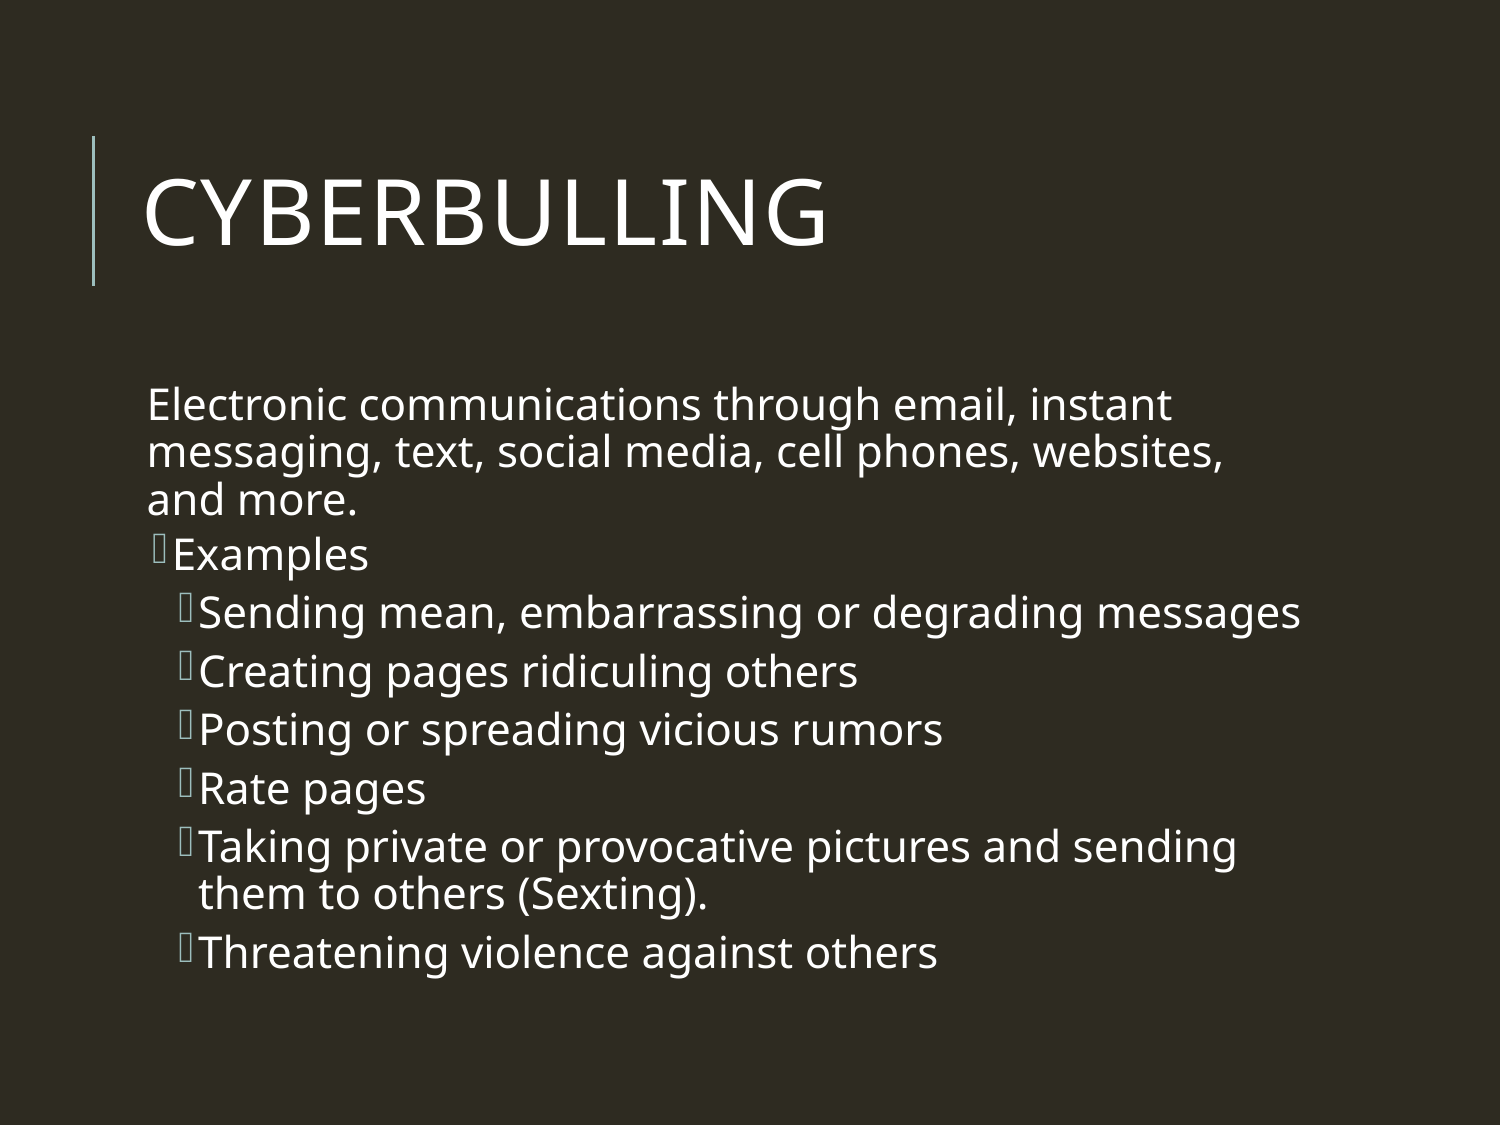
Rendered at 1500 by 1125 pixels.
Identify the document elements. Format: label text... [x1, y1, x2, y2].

title Cyberbulling [126, 96, 1322, 342]
list Electronic communications through email, instant messaging, text, social media, cell phones, websites, and more. Examples Sending mean, embarrassing or degrading messages Creating pages ridiculing others Posting or spreading vicious rumors Rate pages Taking private or provocative pictures and sending them to others (Sexting). Threatening violence against others [126, 375, 1322, 1035]
